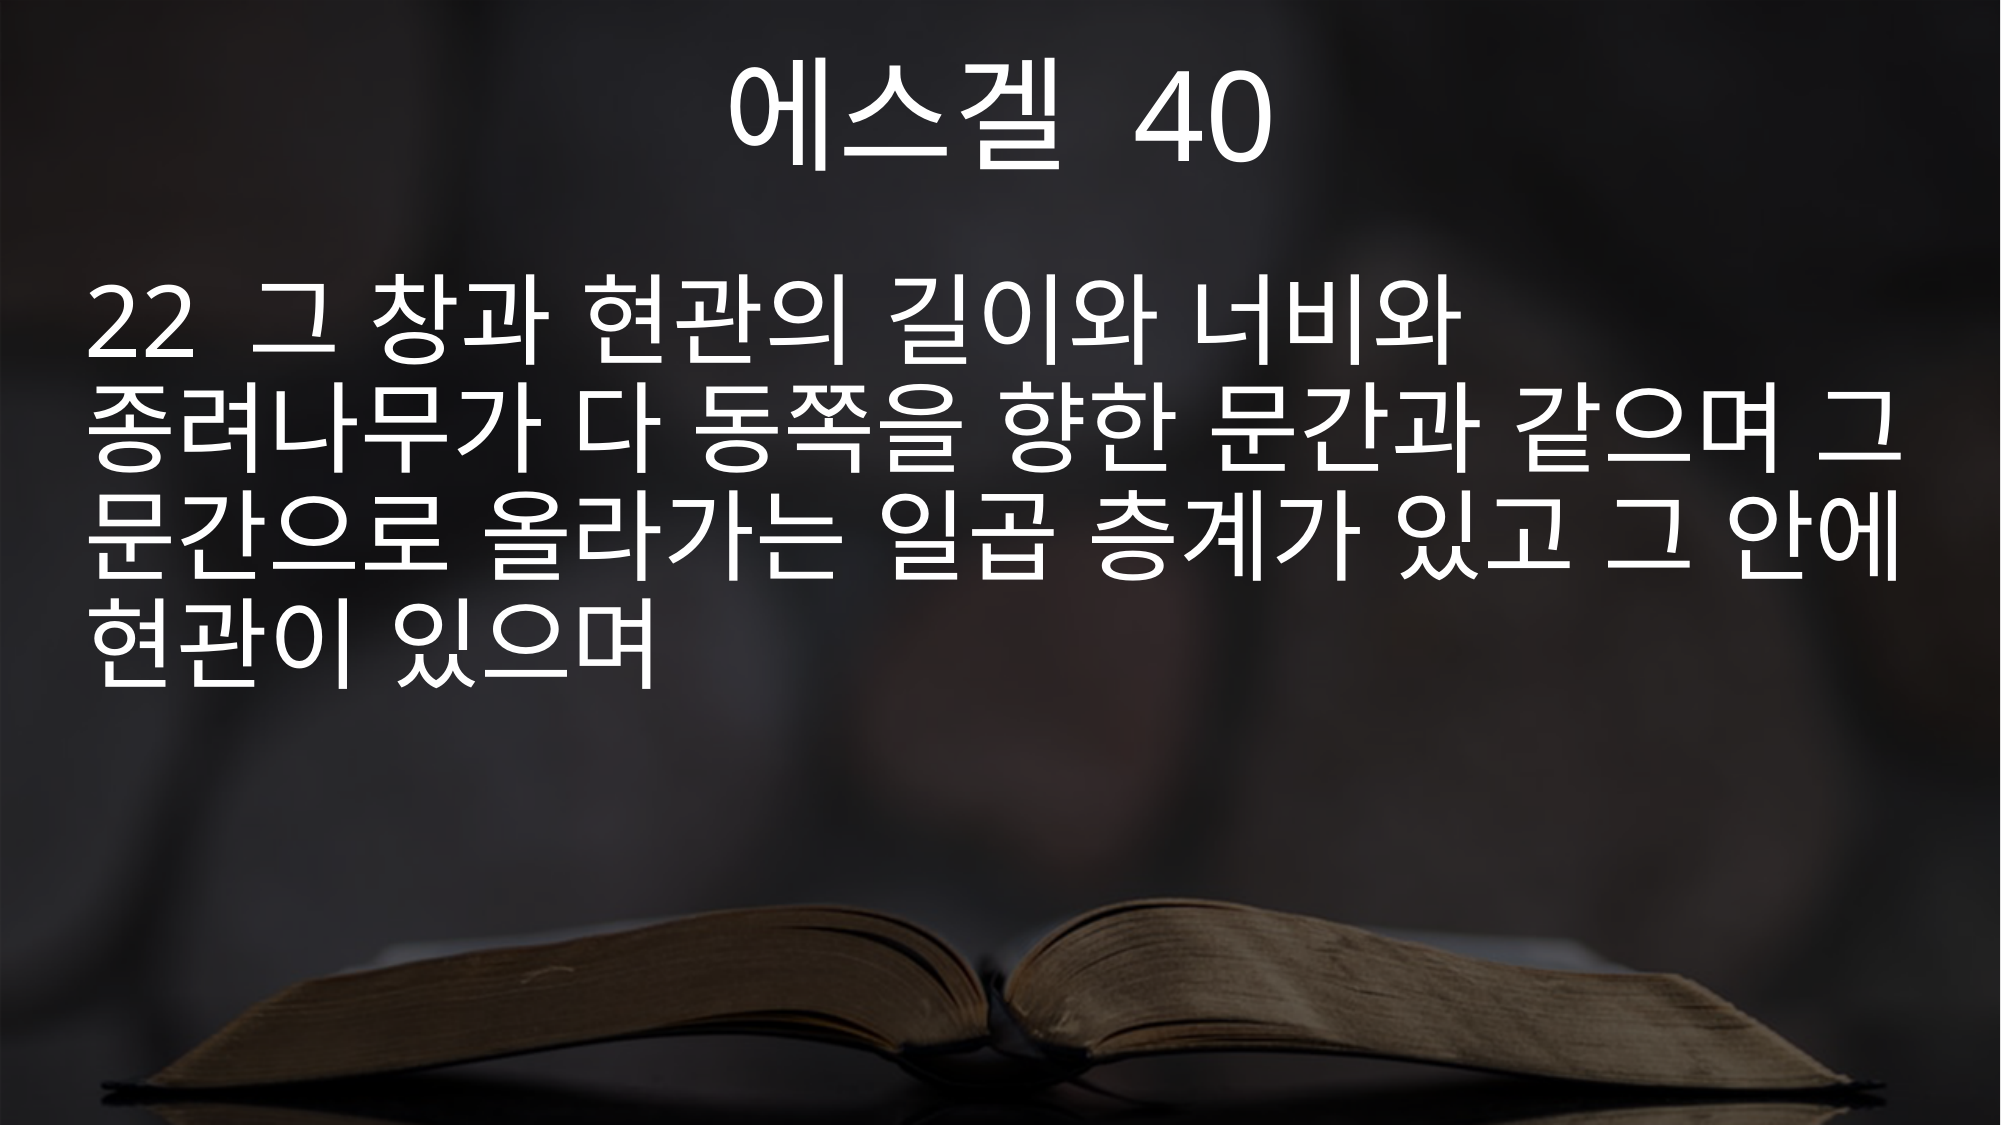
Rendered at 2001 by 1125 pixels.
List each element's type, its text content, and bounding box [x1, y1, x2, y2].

list 22 그 창과 현관의 길이와 너비와 종려나무가 다 동쪽을 향한 문간과 같으며 그 문간으로 올라가는 일곱 층계가 있고 그 안에 현관이 있으며 [69, 263, 1953, 423]
picture [0, 0, 2001, 1125]
footer 에스겔 40 [0, 32, 2000, 192]
